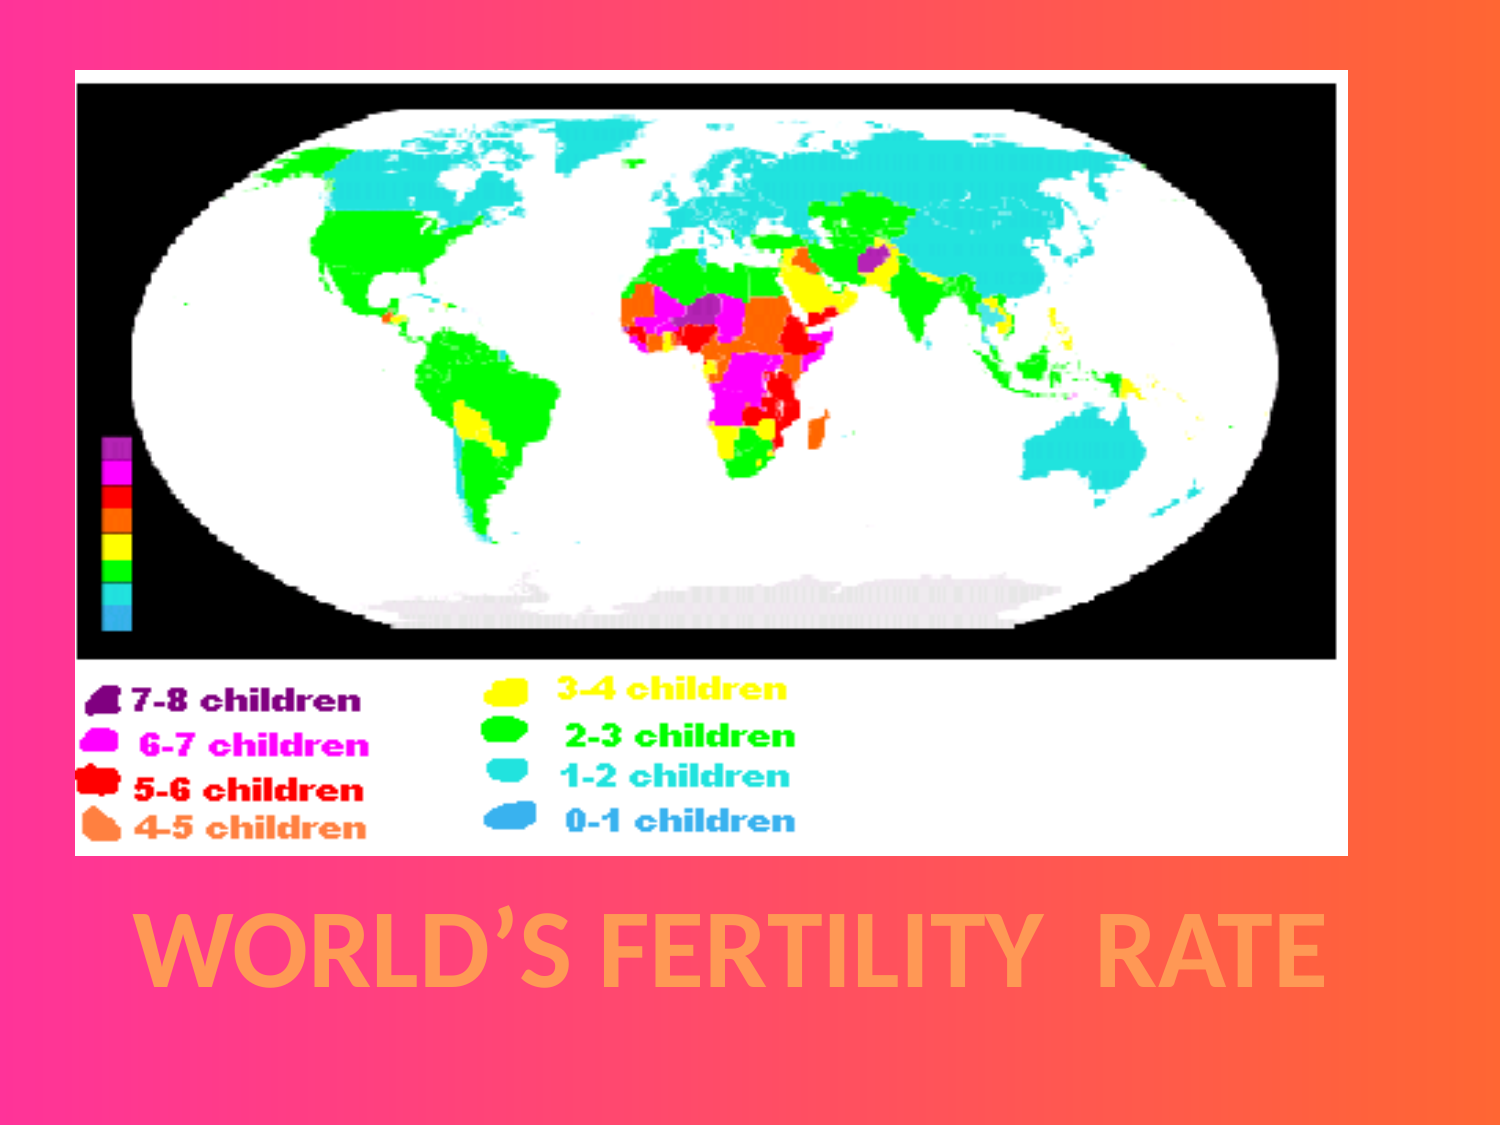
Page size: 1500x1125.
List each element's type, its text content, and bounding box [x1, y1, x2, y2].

picture [75, 70, 1348, 856]
text_box WORLD’S FERTILITY RATE [105, 867, 1357, 1017]
